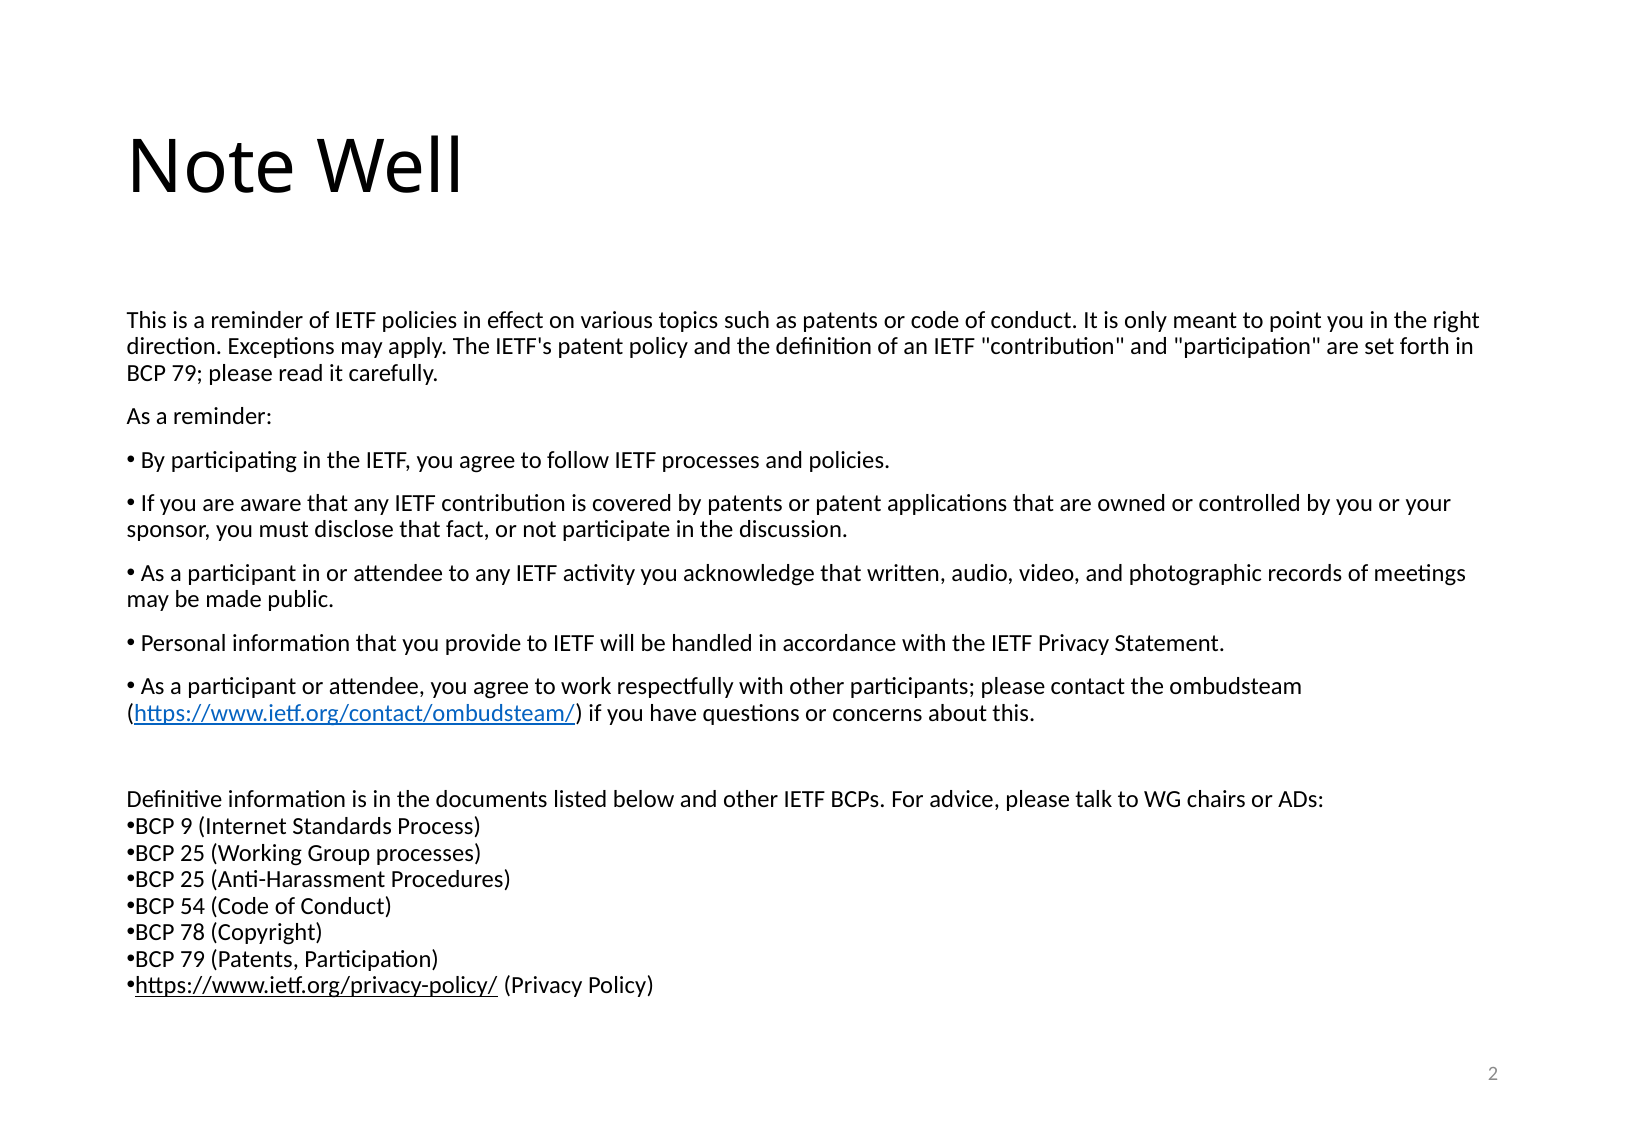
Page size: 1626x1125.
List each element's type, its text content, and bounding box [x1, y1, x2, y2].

slide_number 2 [1147, 1042, 1514, 1103]
list This is a reminder of IETF policies in effect on various topics such as patents or code of conduct. It is only meant to point you in the right direction. Exceptions may apply. The IETF's patent policy and the definition of an IETF "contribution" and "participation" are set forth in BCP 79; please read it carefully. As a reminder: By participating in the IETF, you agree to follow IETF processes and policies. If you are aware that any IETF contribution is covered by patents or patent applications that are owned or controlled by you or your sponsor, you must disclose that fact, or not participate in the discussion. As a participant in or attendee to any IETF activity you acknowledge that written, audio, video, and photographic records of meetings may be made public. Personal information that you provide to IETF will be handled in accordance with the IETF Privacy Statement. As a participant or attendee, you agree to work respectfully with other participants; please contact the ombudsteam (https://www.ietf.org/contact/ombudsteam/) if you have questions or concerns about this. Definitive information is in the documents listed below and other IETF BCPs. For advice, please talk to WG chairs or ADs: BCP 9 (Internet Standards Process) BCP 25 (Working Group processes) BCP 25 (Anti-Harassment Procedures) BCP 54 (Code of Conduct) BCP 78 (Copyright) BCP 79 (Patents, Participation) https://www.ietf.org/privacy-policy/ (Privacy Policy) [111, 299, 1514, 1014]
title Note Well [111, 59, 1514, 278]
